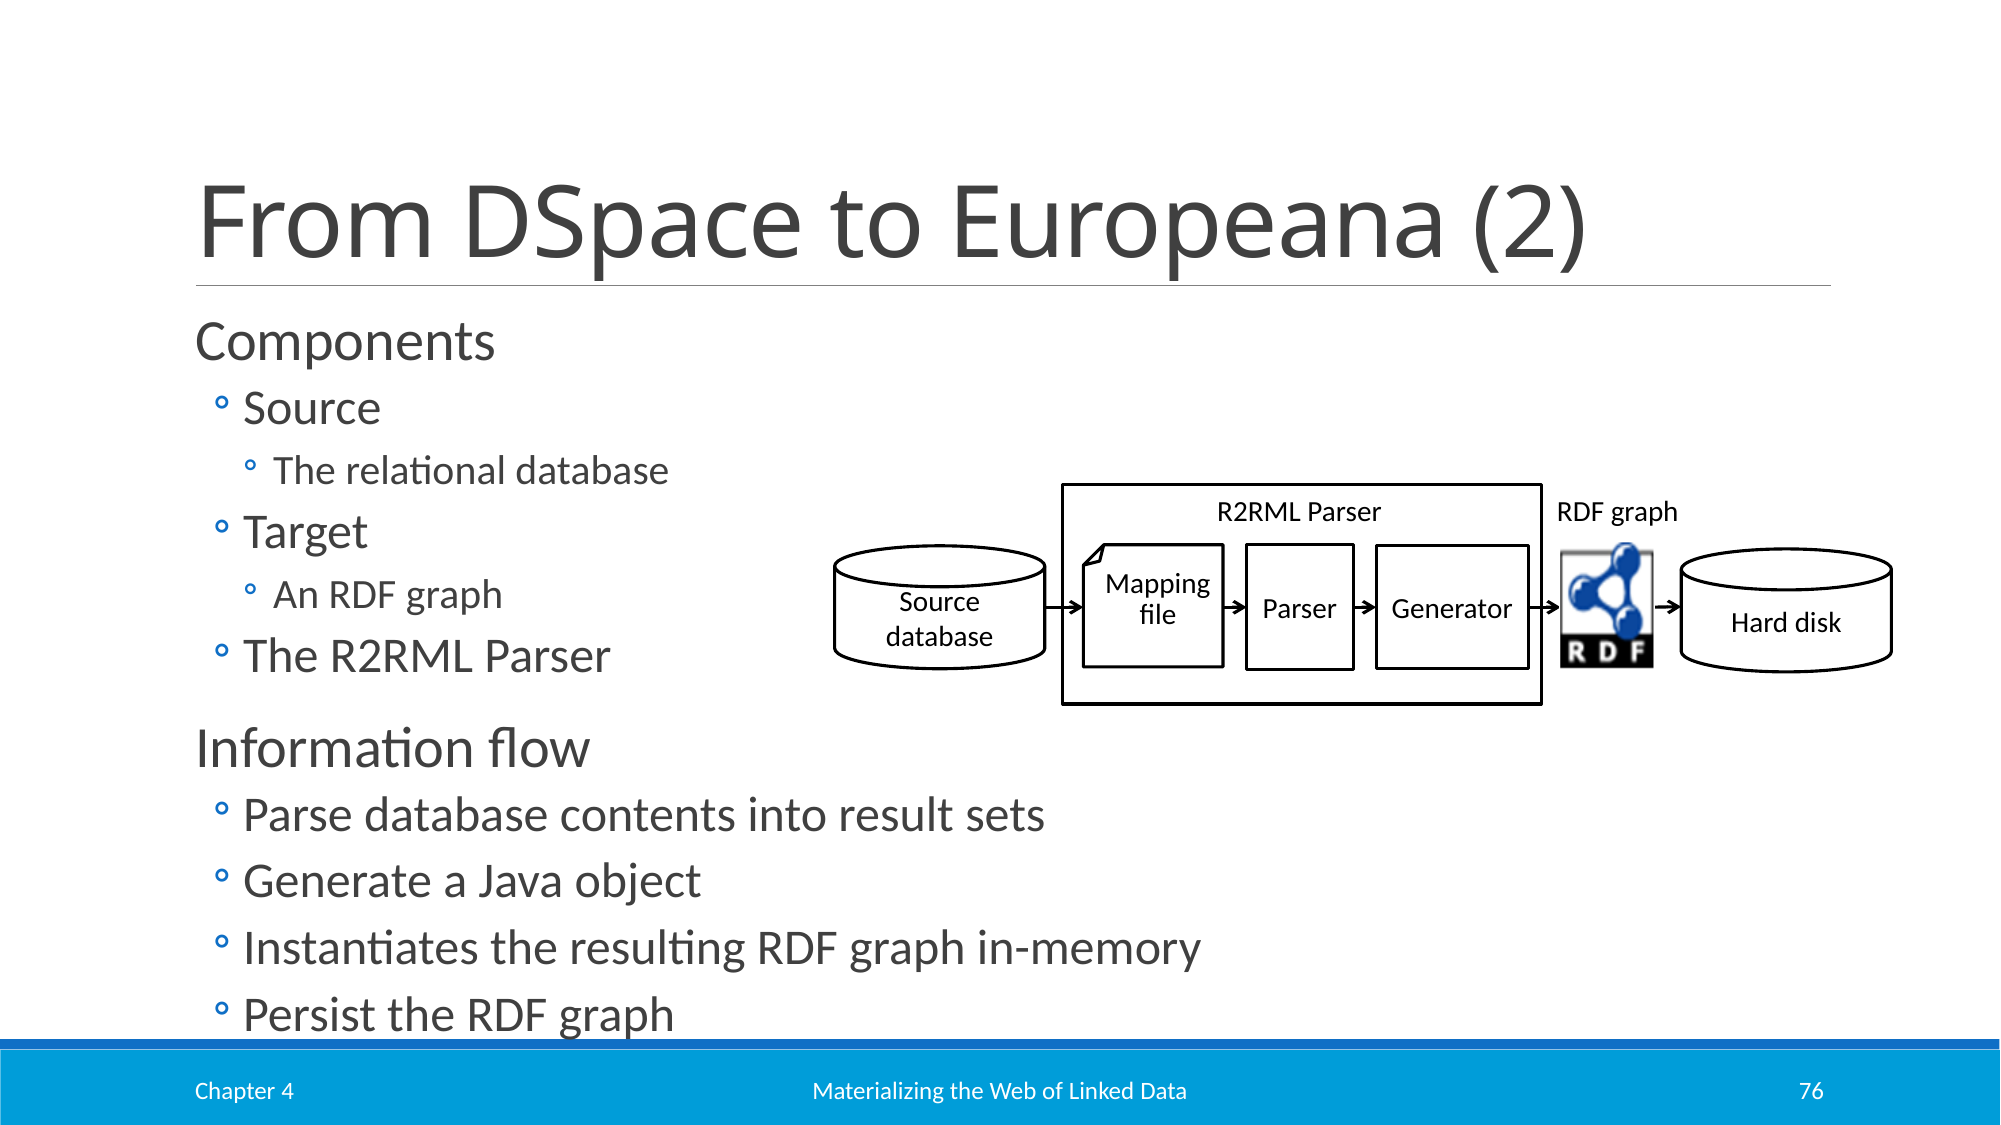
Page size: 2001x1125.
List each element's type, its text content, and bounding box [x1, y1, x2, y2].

slide_number Chapter 4 [180, 1059, 586, 1120]
title From DSpace to Europeana (2) [180, 47, 1830, 285]
slide_number 76 [1624, 1059, 1840, 1120]
footer Materializing the Web of Linked Data [604, 1059, 1396, 1120]
list Components Source The relational database Target An RDF graph The R2RML Parser Information flow Parse database contents into result sets Generate a Java object Instantiates the resulting RDF graph in-memory Persist the RDF graph [180, 302, 1906, 1052]
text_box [834, 484, 1892, 705]
